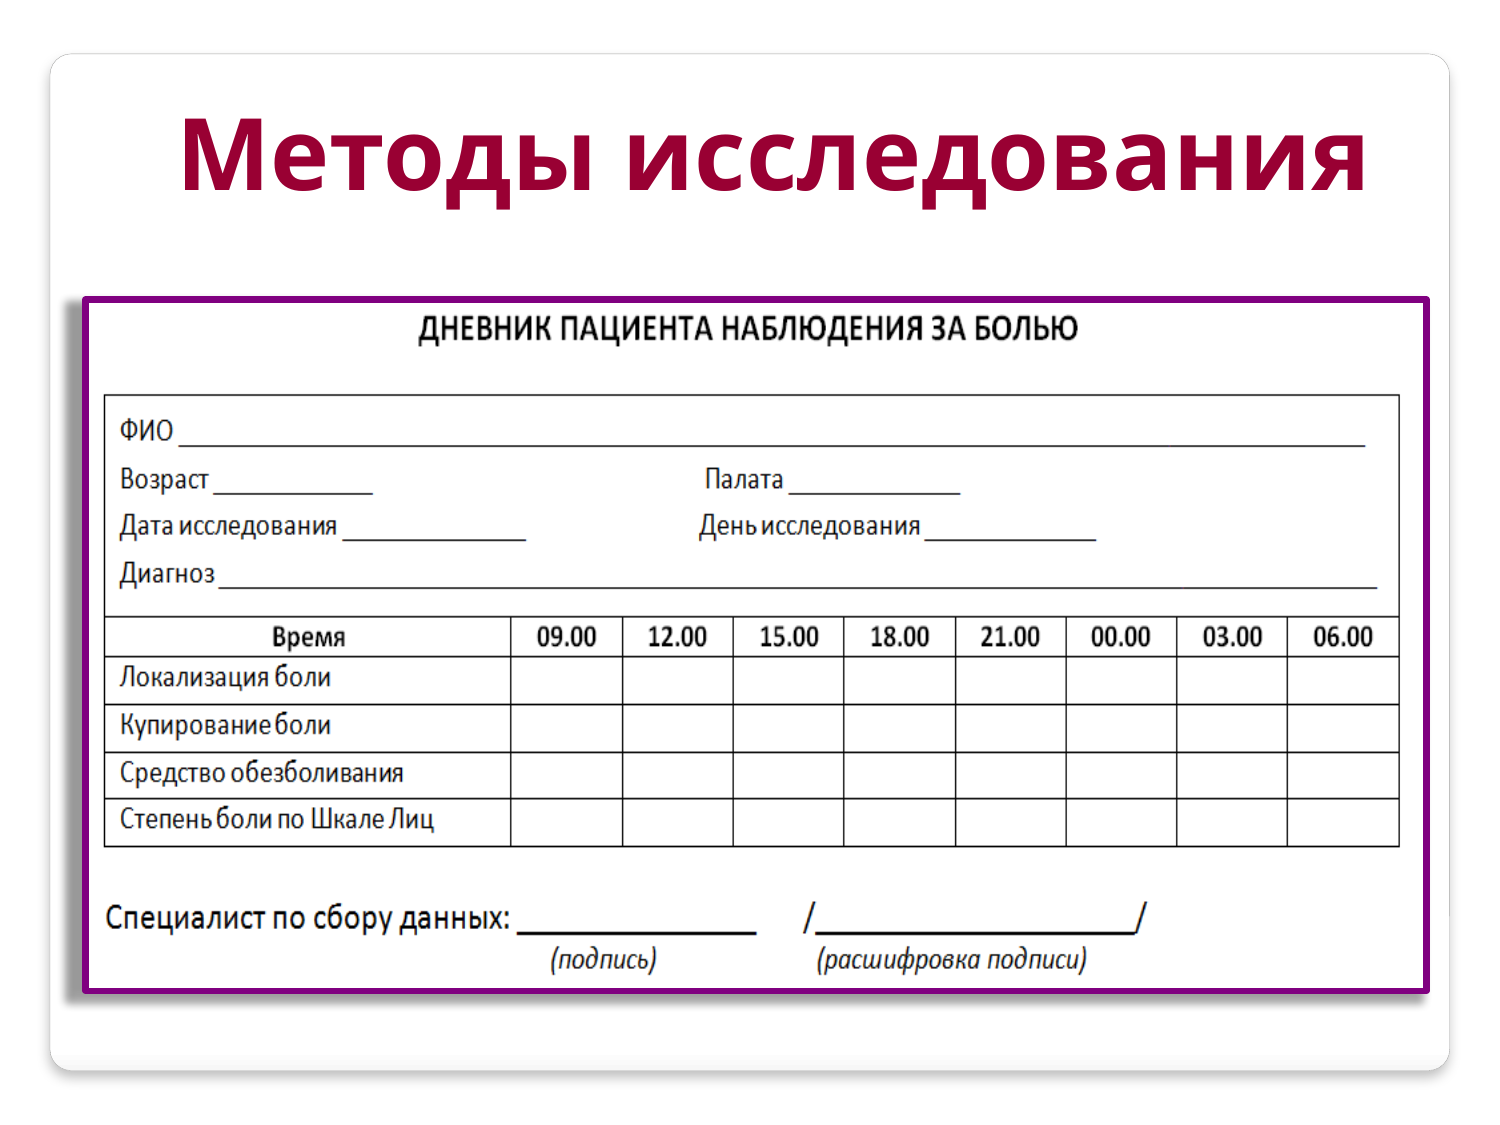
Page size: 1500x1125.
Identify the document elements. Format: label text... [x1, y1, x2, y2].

picture [88, 302, 1424, 988]
text_box Методы исследования [36, 75, 1496, 197]
